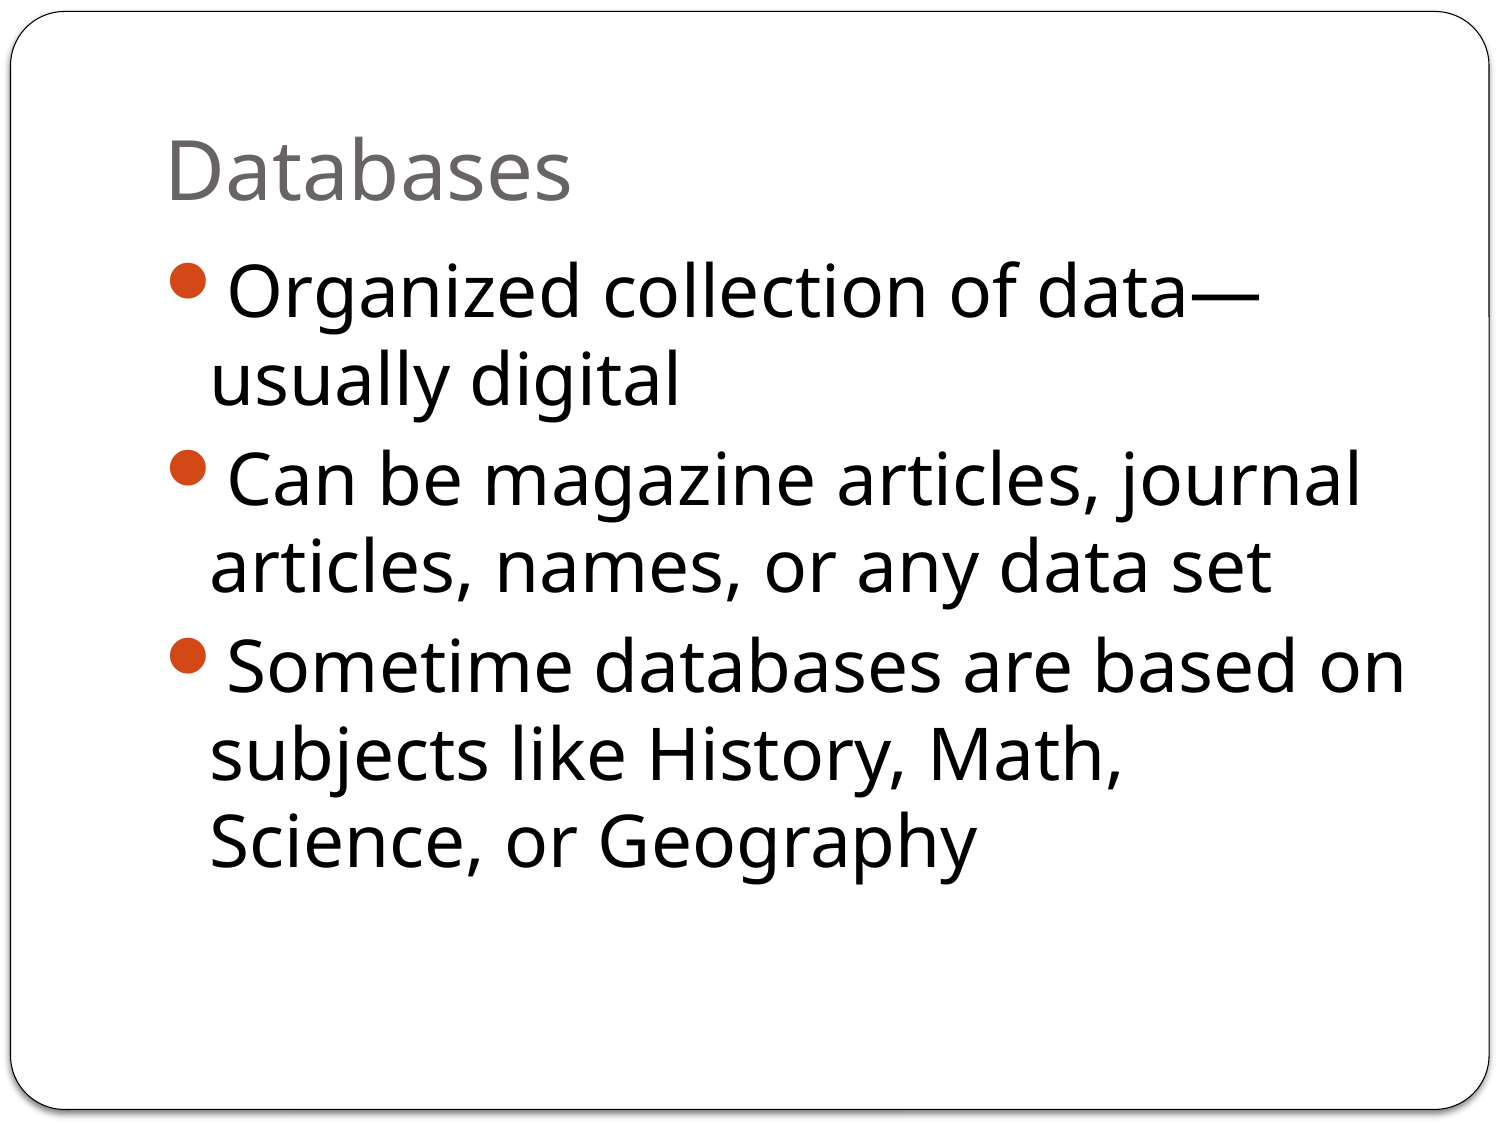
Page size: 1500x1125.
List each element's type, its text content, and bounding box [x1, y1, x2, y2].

title Databases [150, 45, 1425, 233]
list Organized collection of data—usually digital Can be magazine articles, journal articles, names, or any data set Sometime databases are based on subjects like History, Math, Science, or Geography [150, 237, 1425, 988]
